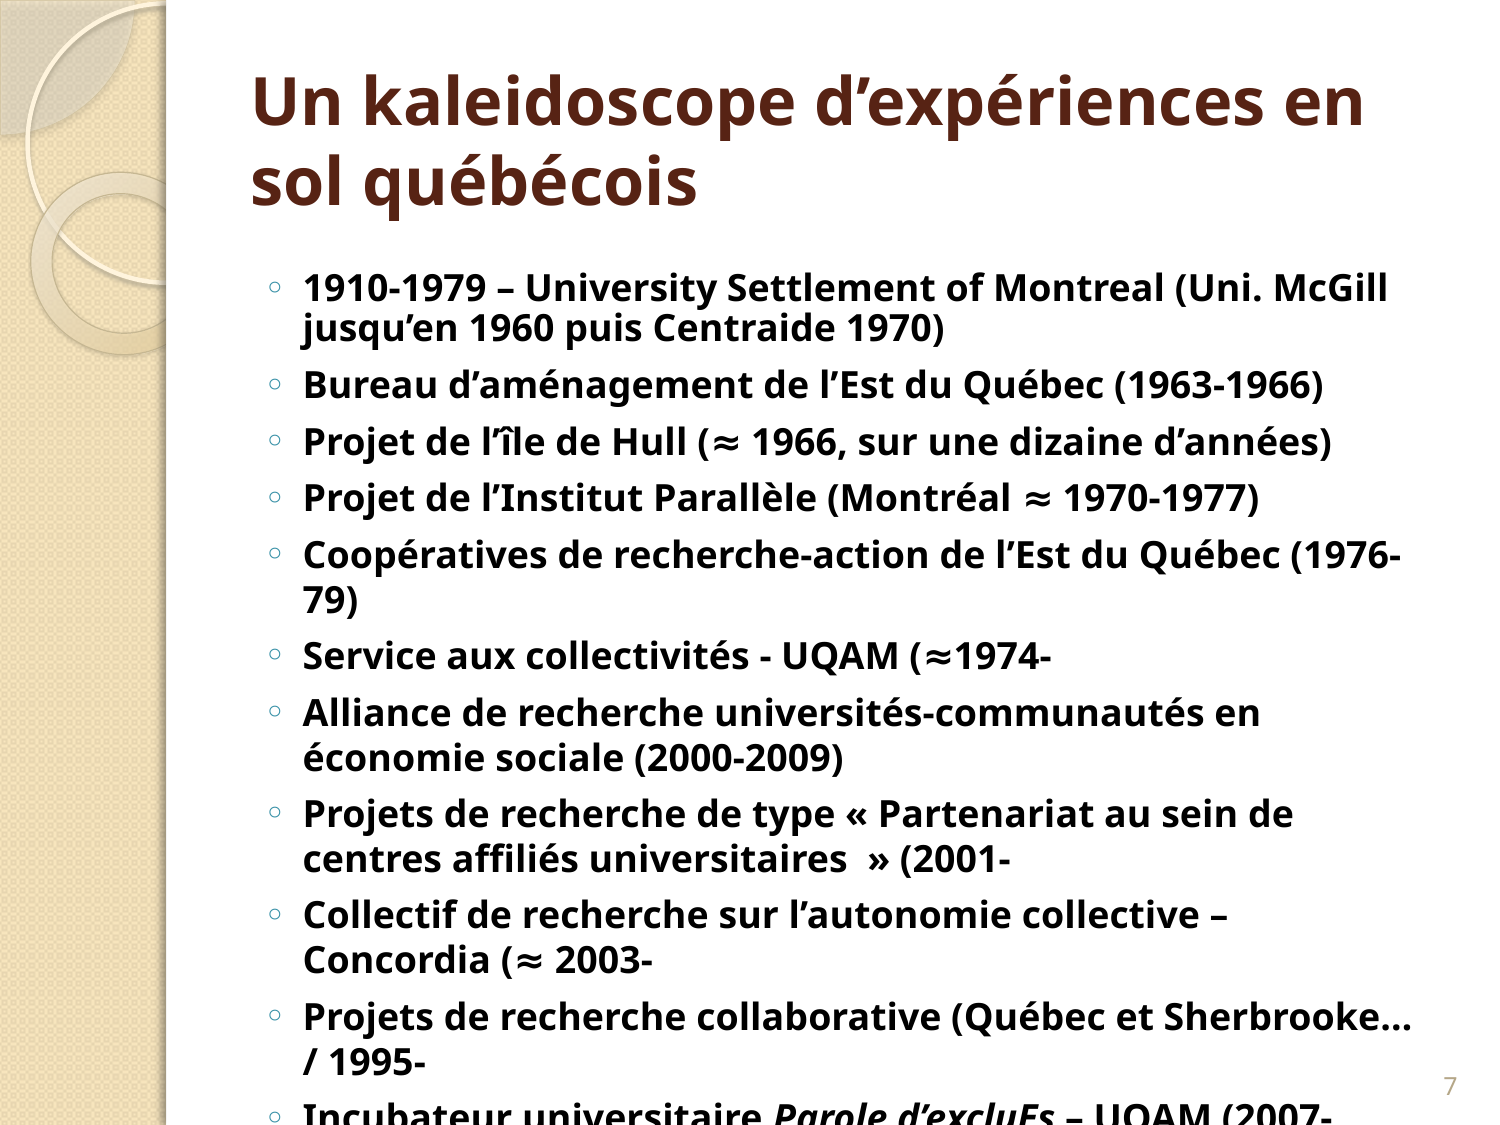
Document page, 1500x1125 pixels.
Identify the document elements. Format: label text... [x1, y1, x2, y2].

slide_number 7 [1413, 1034, 1488, 1113]
title Un kaleidoscope d’expériences en sol québécois [235, 45, 1466, 233]
list 1910-1979 – University Settlement of Montreal (Uni. McGill jusqu’en 1960 puis Centraide 1970) Bureau d’aménagement de l’Est du Québec (1963-1966) Projet de l’île de Hull (≈ 1966, sur une dizaine d’années) Projet de l’Institut Parallèle (Montréal ≈ 1970-1977) Coopératives de recherche-action de l’Est du Québec (1976-79) Service aux collectivités - UQAM (≈1974- Alliance de recherche universités-communautés en économie sociale (2000-2009) Projets de recherche de type « Partenariat au sein de centres affiliés universitaires » (2001- Collectif de recherche sur l’autonomie collective – Concordia (≈ 2003- Projets de recherche collaborative (Québec et Sherbrooke… / 1995- Incubateur universitaire Parole d’excluEs – UQAM (2007- [182, 261, 1437, 1113]
